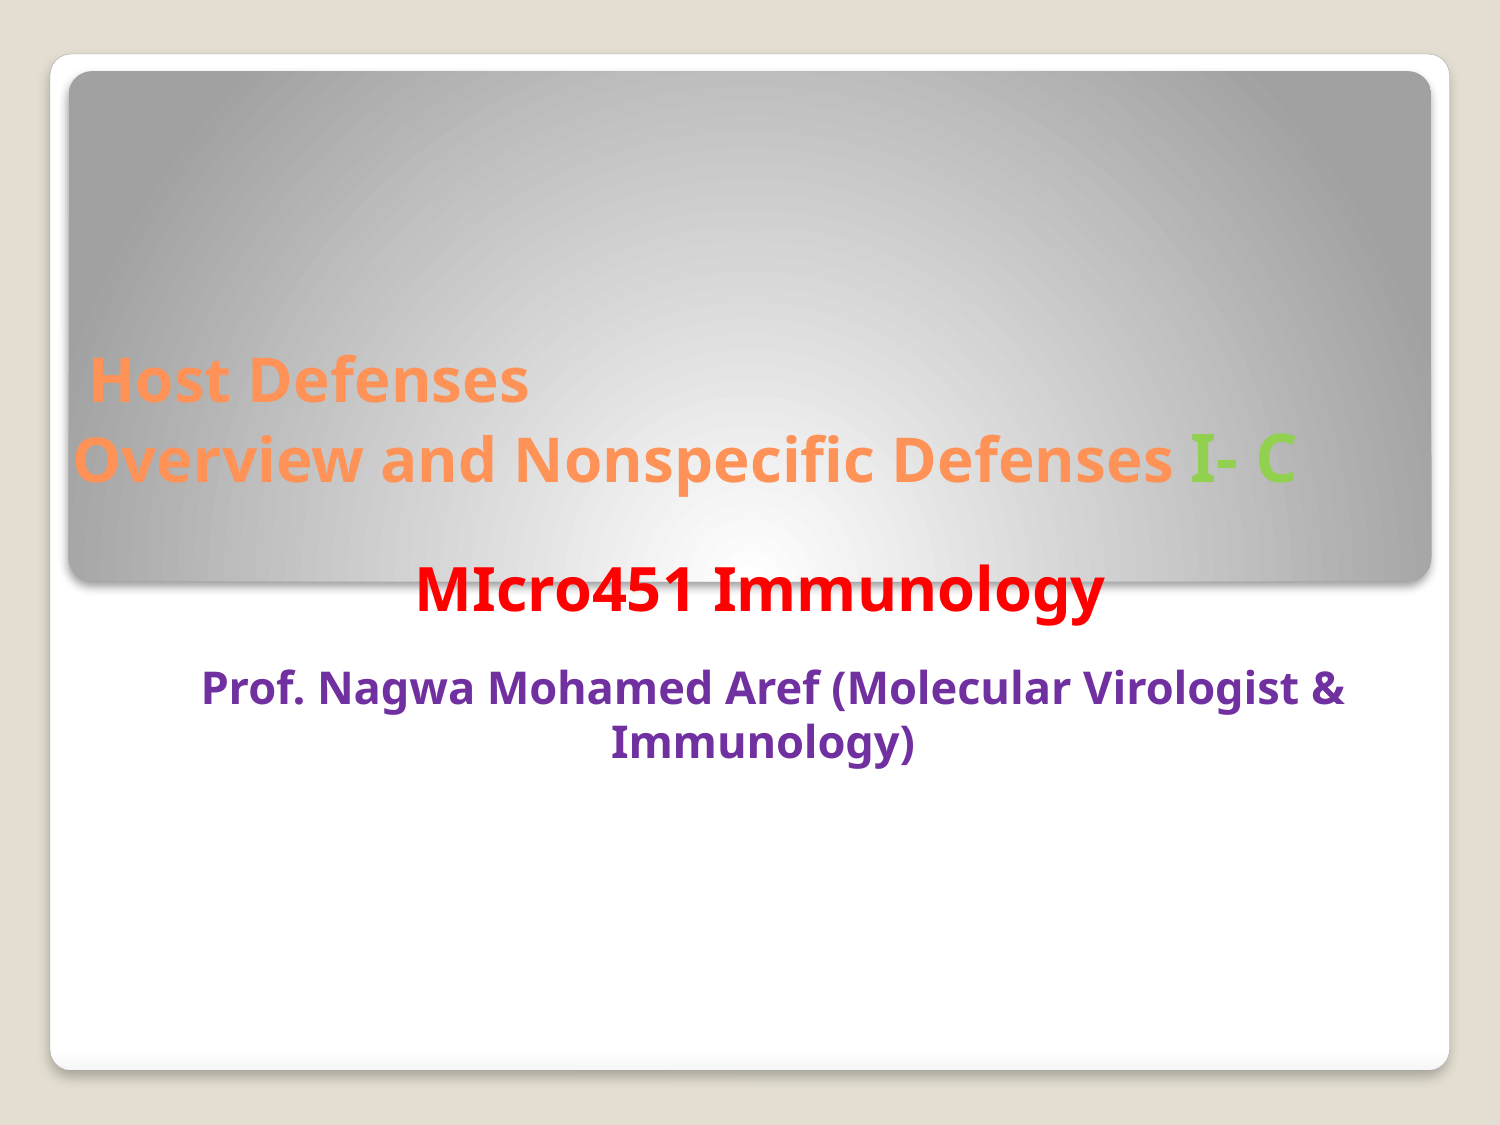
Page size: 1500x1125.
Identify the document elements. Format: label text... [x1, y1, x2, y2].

title Host Defenses Overview and Nonspecific Defenses I- C [64, 113, 1329, 504]
subtitle MIcro451 Immunology Prof. Nagwa Mohamed Aref (Molecular Virologist & Immunology) [147, 550, 1370, 776]
